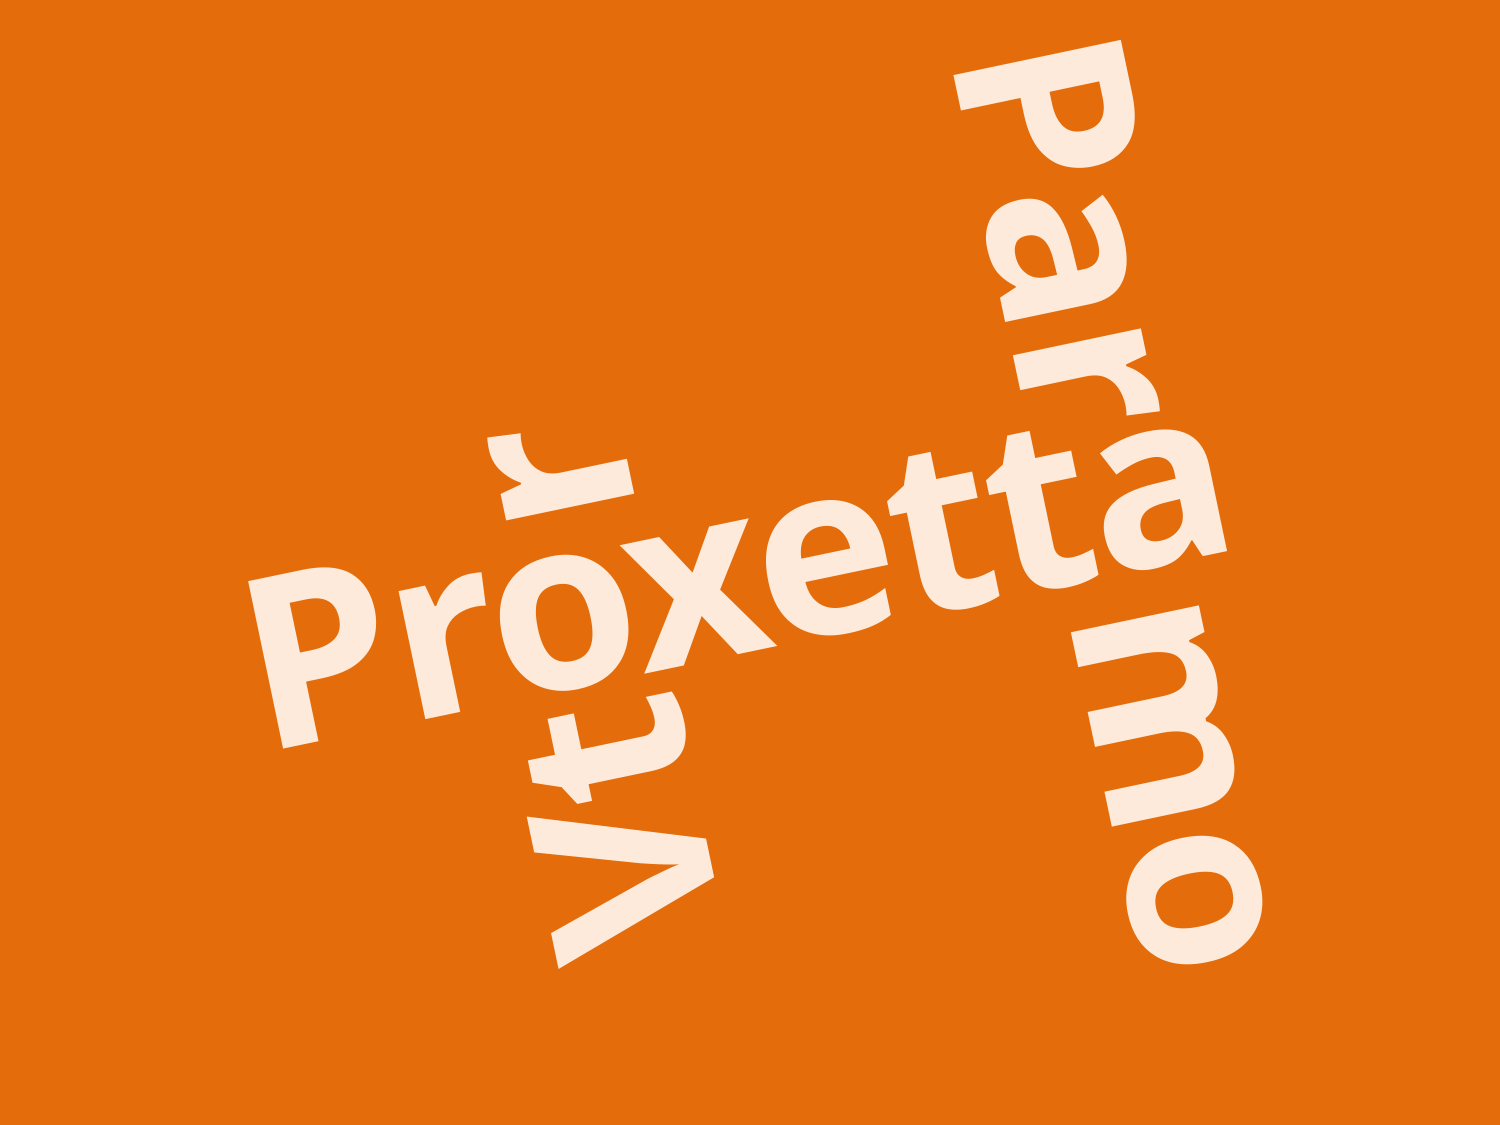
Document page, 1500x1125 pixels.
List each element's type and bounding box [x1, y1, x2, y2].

text_box [278, 146, 1301, 1004]
